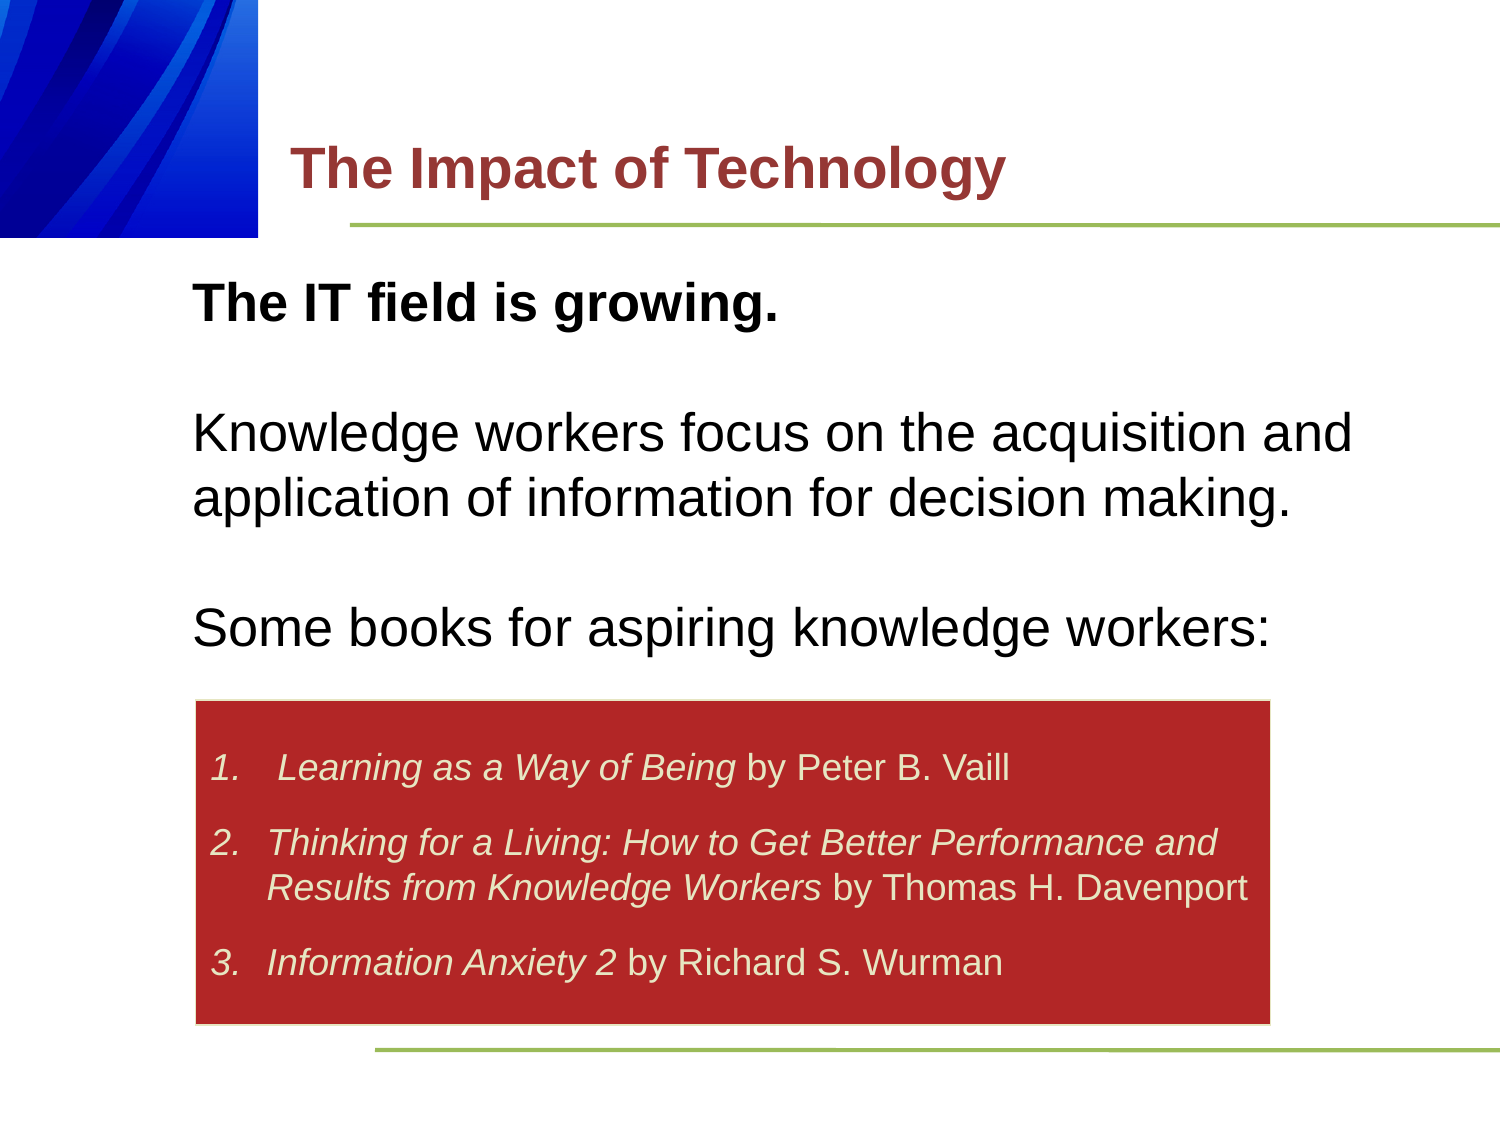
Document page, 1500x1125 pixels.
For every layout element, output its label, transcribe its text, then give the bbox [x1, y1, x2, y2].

text_box The Impact of Technology [275, 122, 1500, 208]
text_box [62, 200, 1300, 261]
text_box Learning as a Way of Being by Peter B. Vaill Thinking for a Living: How to Get Better Performance and Results from Knowledge Workers by Thomas H. Davenport Information Anxiety 2 by Richard S. Wurman [195, 711, 1271, 1025]
text_box The IT field is growing. Knowledge workers focus on the acquisition and application of information for decision making. Some books for aspiring knowledge workers: [177, 260, 1415, 711]
picture [0, 0, 259, 238]
